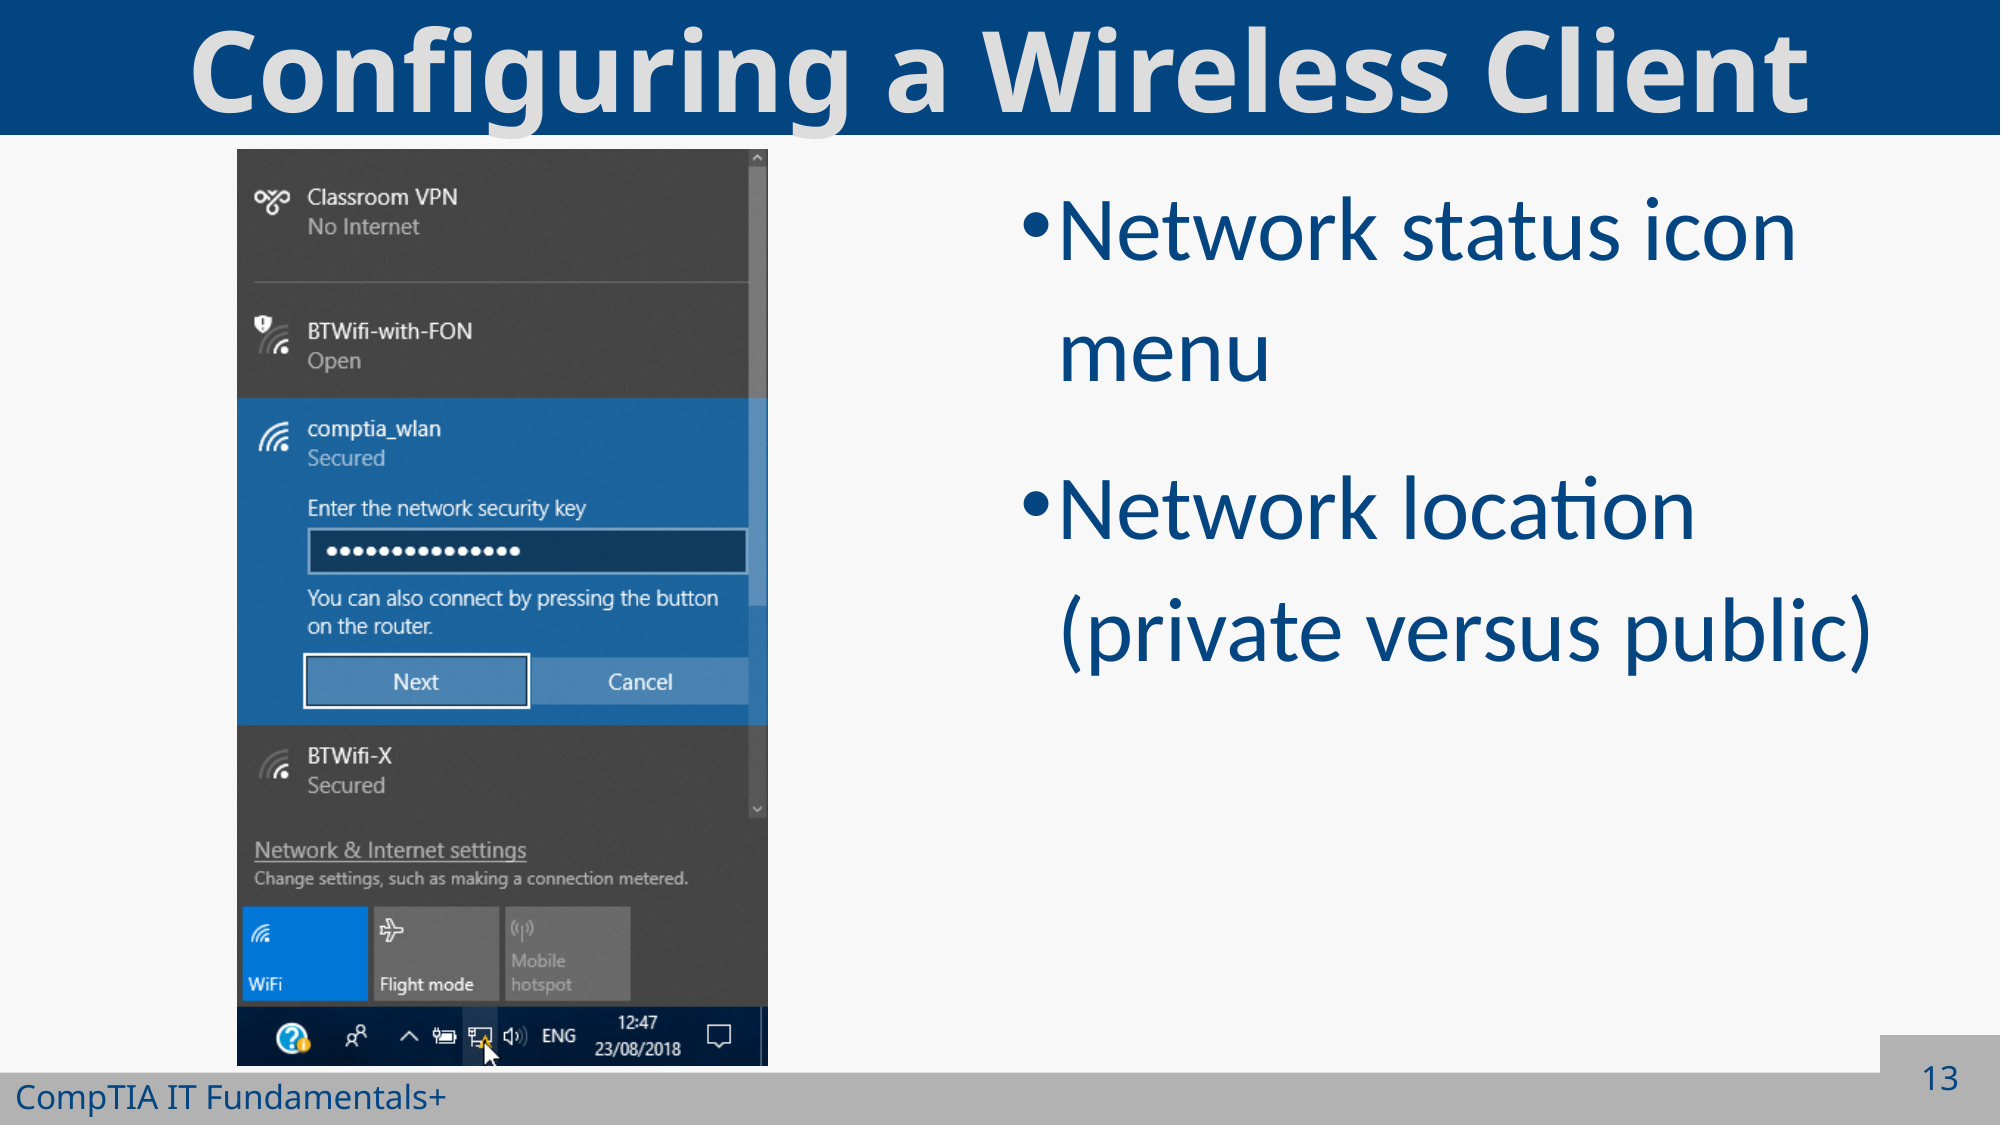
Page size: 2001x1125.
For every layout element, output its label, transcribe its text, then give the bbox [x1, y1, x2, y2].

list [237, 149, 768, 1066]
title Configuring a Wireless Client [0, 0, 2000, 135]
slide_number 13 [1880, 1035, 2000, 1125]
list Network status icon menu Network location (private versus public) [1005, 149, 1980, 1065]
footer CompTIA IT Fundamentals+ [0, 1072, 1880, 1125]
